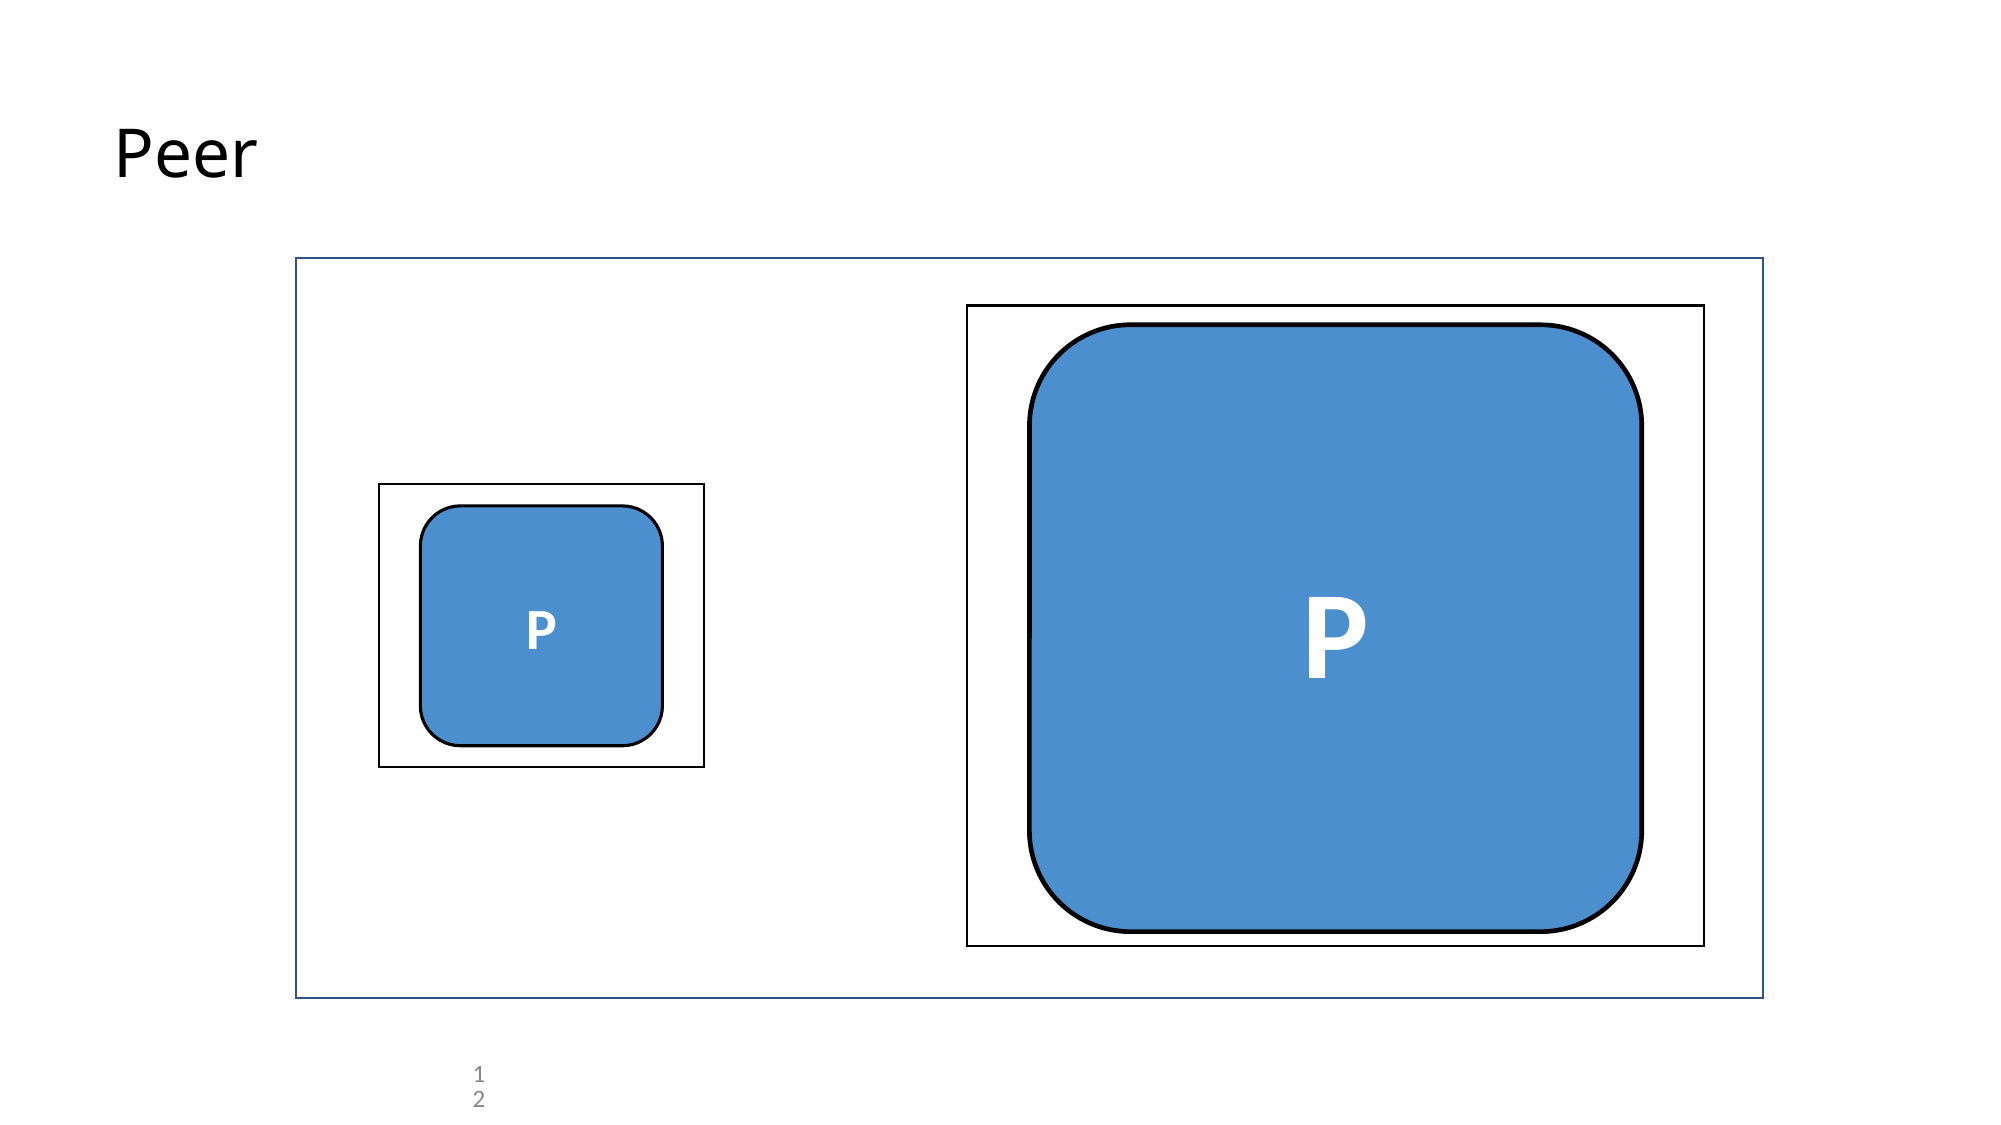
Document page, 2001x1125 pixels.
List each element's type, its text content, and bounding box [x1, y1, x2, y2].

text_box [967, 305, 1705, 947]
text_box [378, 484, 705, 768]
slide_number 12 [464, 1050, 496, 1096]
text_box [295, 258, 1763, 999]
text_box P [420, 505, 663, 746]
title Peer [113, 118, 1887, 202]
